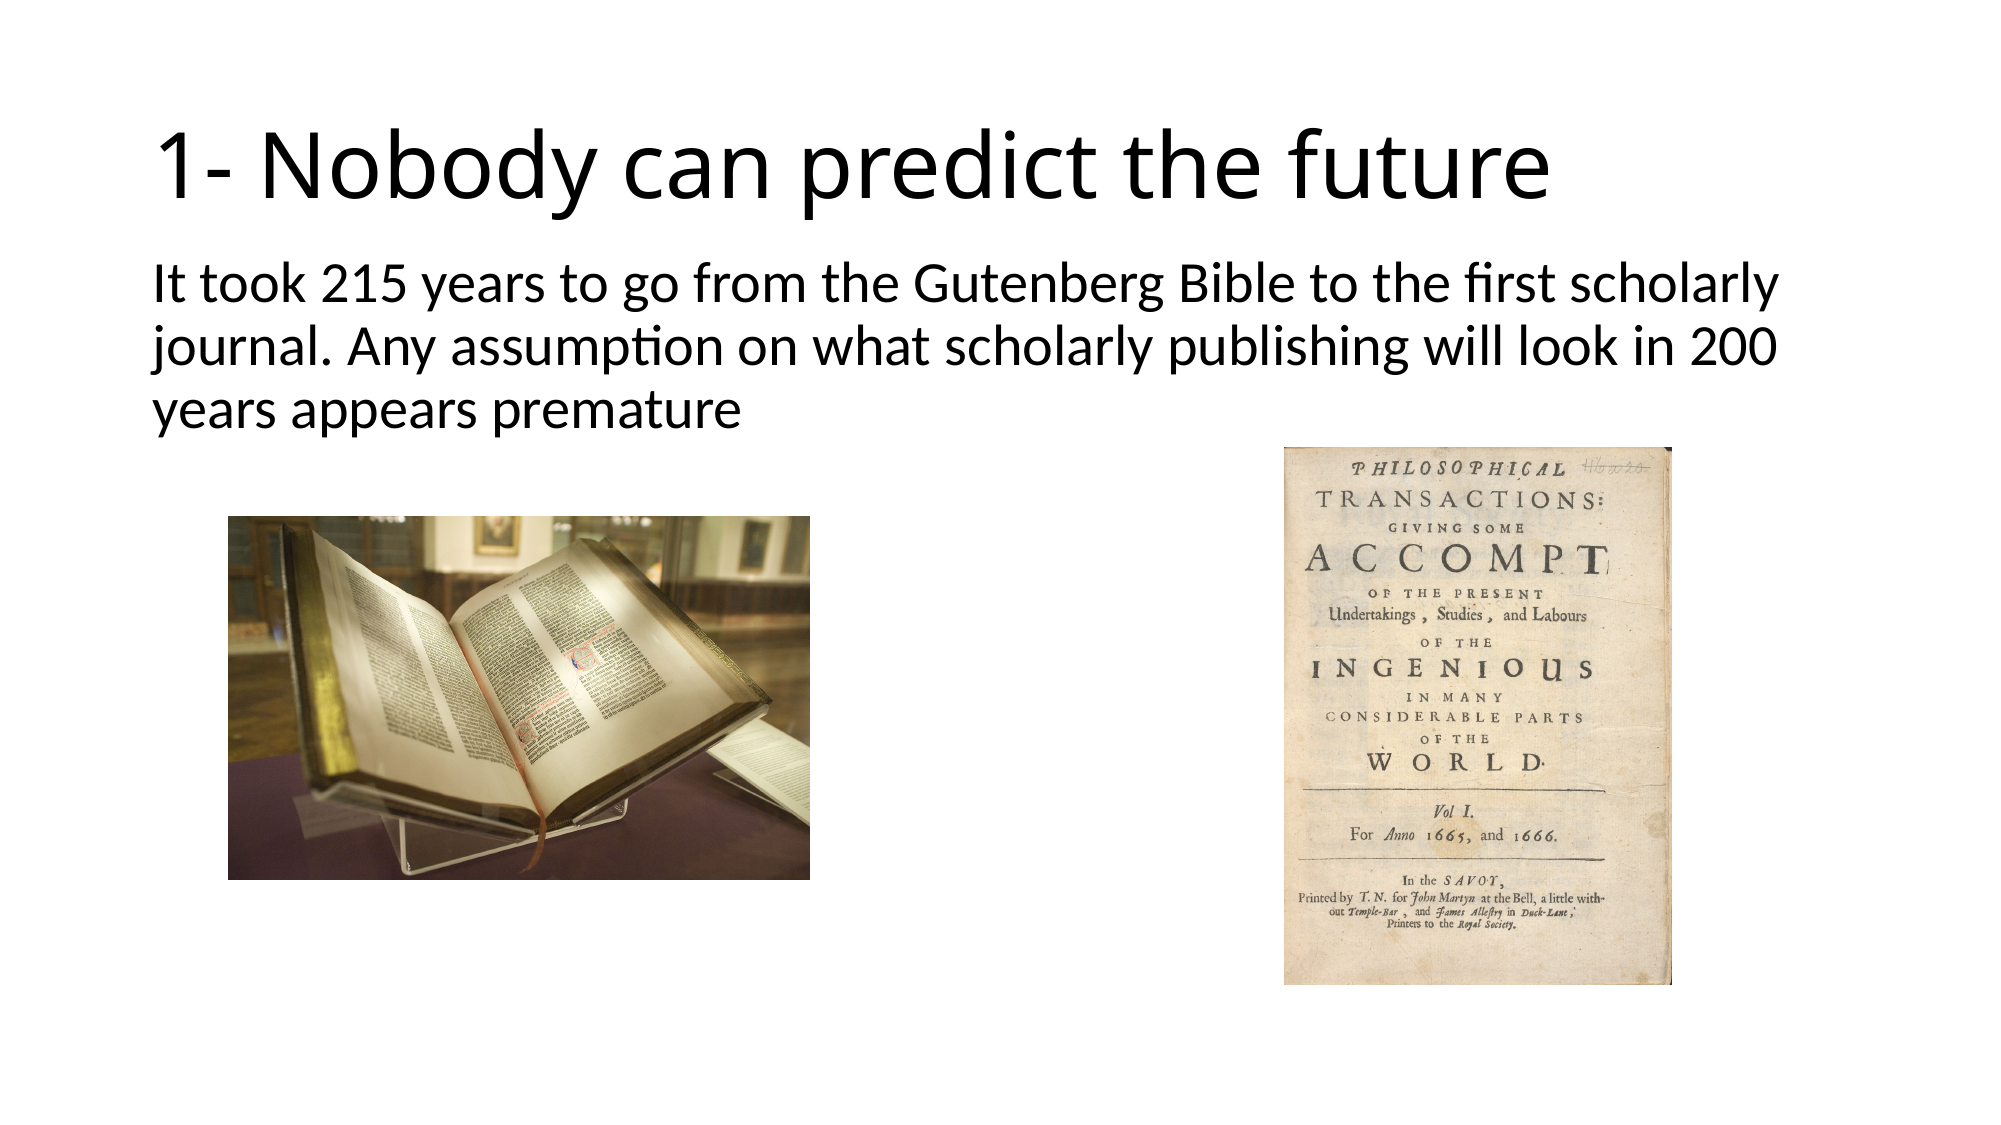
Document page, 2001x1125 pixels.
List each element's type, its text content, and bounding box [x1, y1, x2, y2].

picture [228, 516, 810, 880]
title 1- Nobody can predict the future [137, 59, 1863, 245]
list It took 215 years to go from the Gutenberg Bible to the first scholarly journal. Any assumption on what scholarly publishing will look in 200 years appears premature [137, 245, 1863, 959]
picture [1283, 447, 1672, 985]
